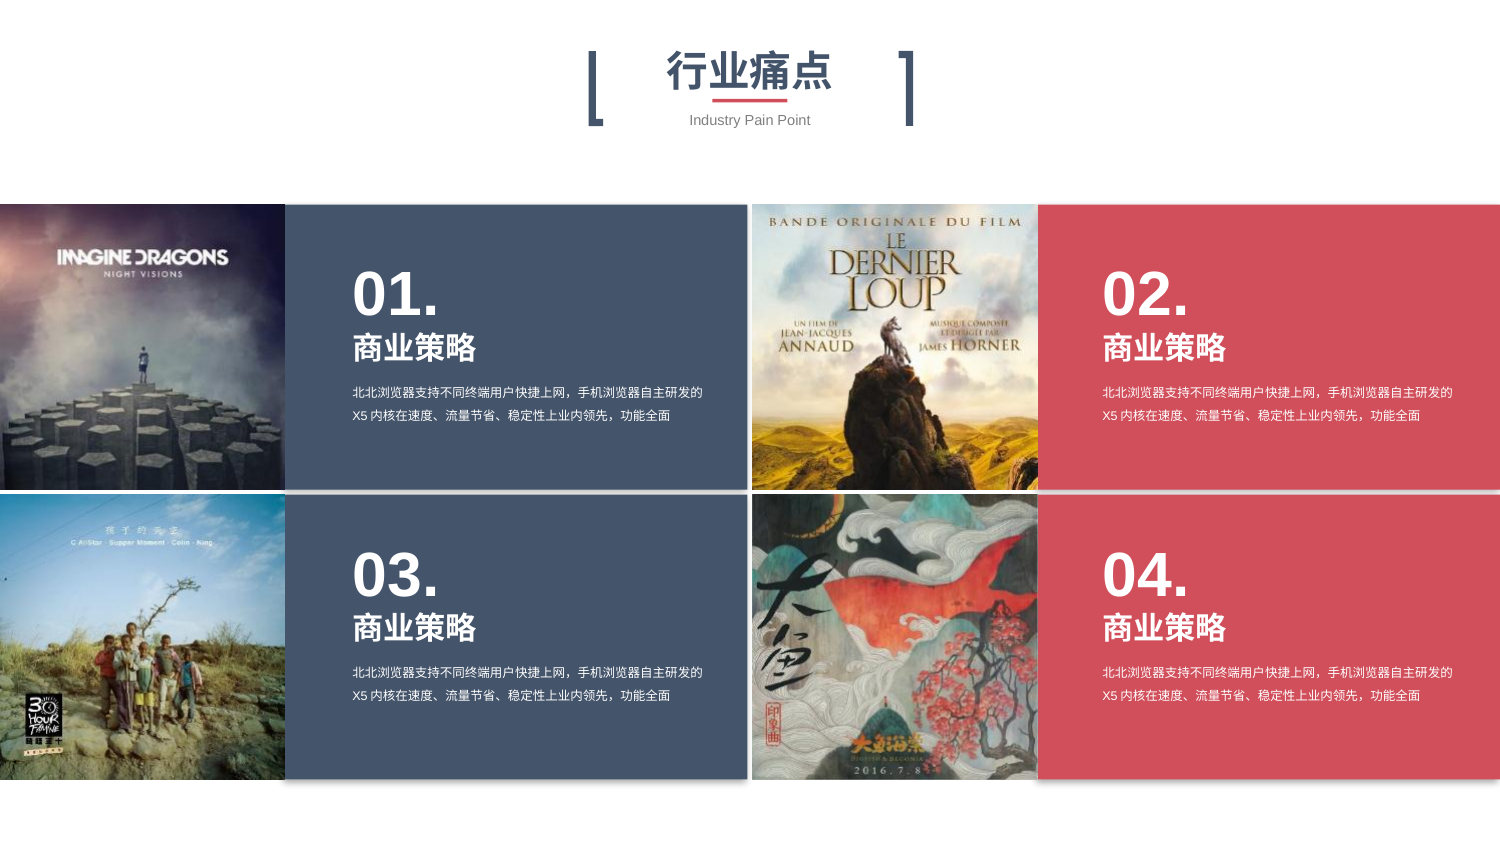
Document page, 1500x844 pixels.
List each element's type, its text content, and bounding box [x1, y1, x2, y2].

text_box 北北浏览器支持不同终端用户快捷上网，手机浏览器自主研发的X5内核在速度、流量节省、稳定性上业内领先，功能全面 [337, 370, 725, 430]
text_box [288, 494, 747, 780]
picture [751, 204, 1038, 490]
text_box 02. [1088, 245, 1205, 320]
text_box 03. [338, 526, 455, 601]
picture [0, 494, 285, 780]
text_box 北北浏览器支持不同终端用户快捷上网，手机浏览器自主研发的X5内核在速度、流量节省、稳定性上业内领先，功能全面 [1087, 650, 1475, 711]
text_box 商业策略 [1087, 601, 1321, 650]
text_box 商业策略 [1087, 320, 1321, 370]
text_box Industry Pain Point [575, 94, 925, 136]
text_box 行业痛点 [575, 37, 925, 94]
text_box 北北浏览器支持不同终端用户快捷上网，手机浏览器自主研发的X5内核在速度、流量节省、稳定性上业内领先，功能全面 [337, 650, 725, 711]
picture [751, 494, 1038, 780]
text_box 01. [338, 245, 455, 320]
text_box 商业策略 [337, 601, 571, 650]
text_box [588, 50, 914, 127]
text_box 北北浏览器支持不同终端用户快捷上网，手机浏览器自主研发的X5内核在速度、流量节省、稳定性上业内领先，功能全面 [1087, 370, 1475, 430]
picture [0, 204, 285, 490]
text_box 商业策略 [337, 320, 571, 370]
text_box [285, 204, 748, 490]
text_box [1042, 494, 1500, 780]
text_box 04. [1088, 526, 1205, 601]
text_box [1039, 204, 1500, 490]
